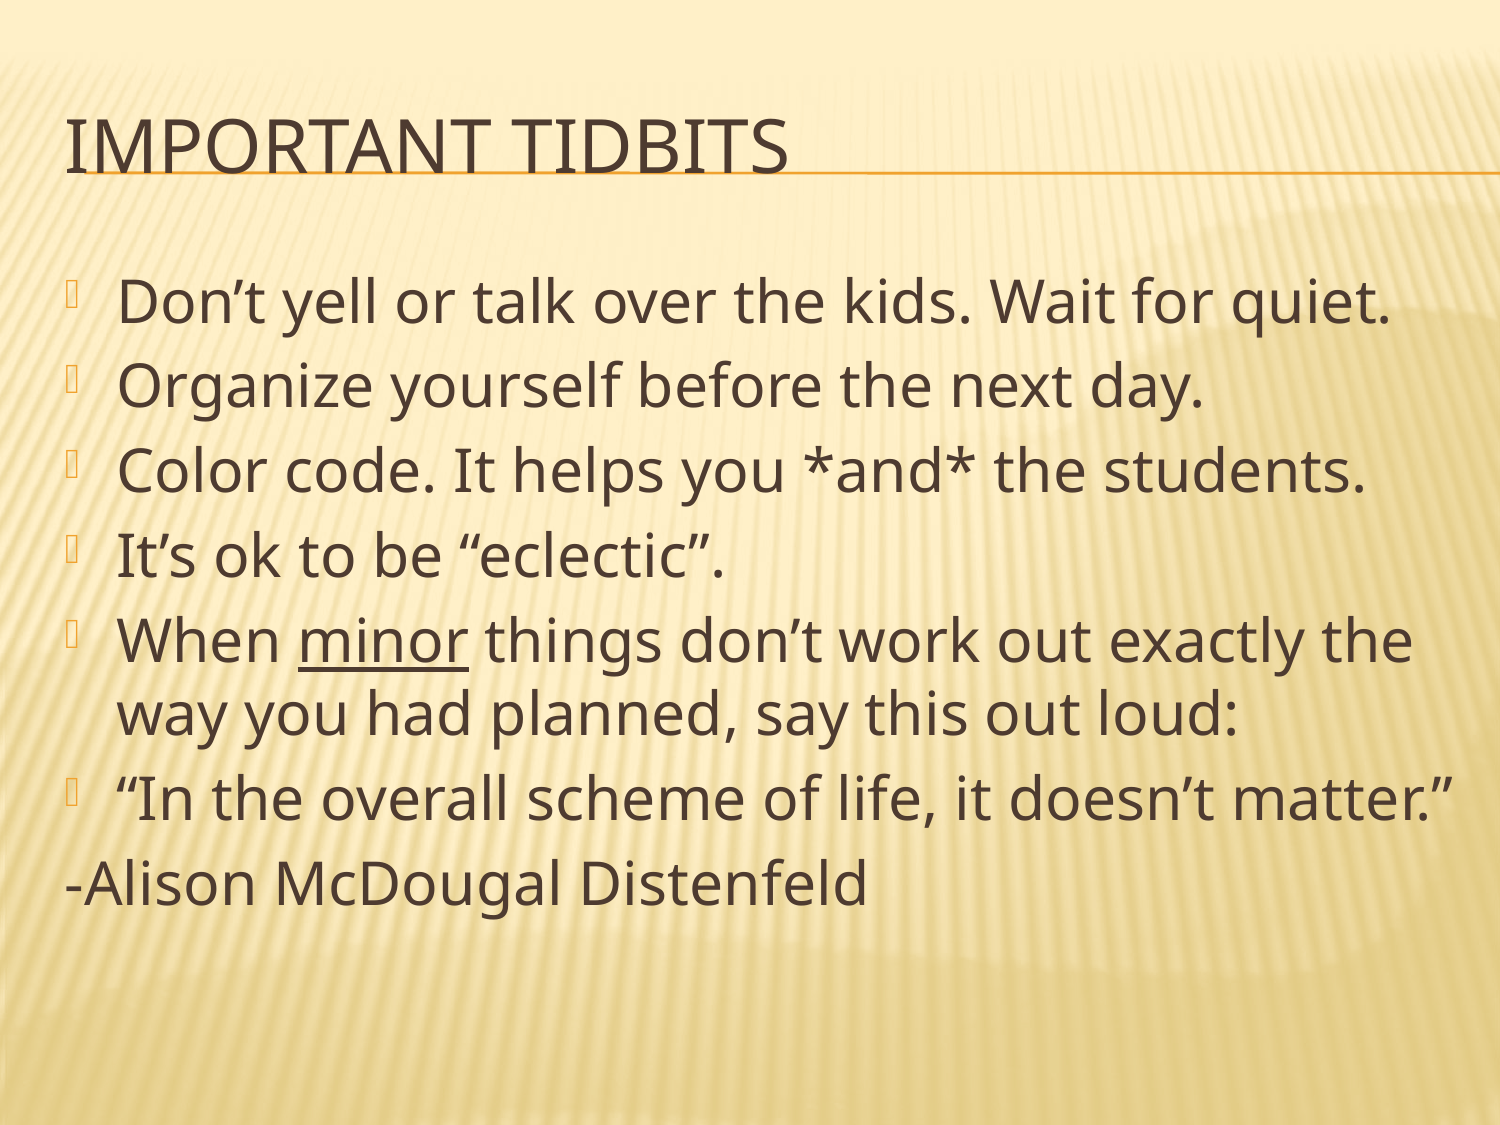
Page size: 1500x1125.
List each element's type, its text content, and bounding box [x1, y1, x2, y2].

title Important tidbits [50, 75, 1475, 213]
list Don’t yell or talk over the kids. Wait for quiet. Organize yourself before the next day. Color code. It helps you *and* the students. It’s ok to be “eclectic”. When minor things don’t work out exactly the way you had planned, say this out loud: “In the overall scheme of life, it doesn’t matter.” -Alison McDougal Distenfeld [50, 254, 1475, 998]
